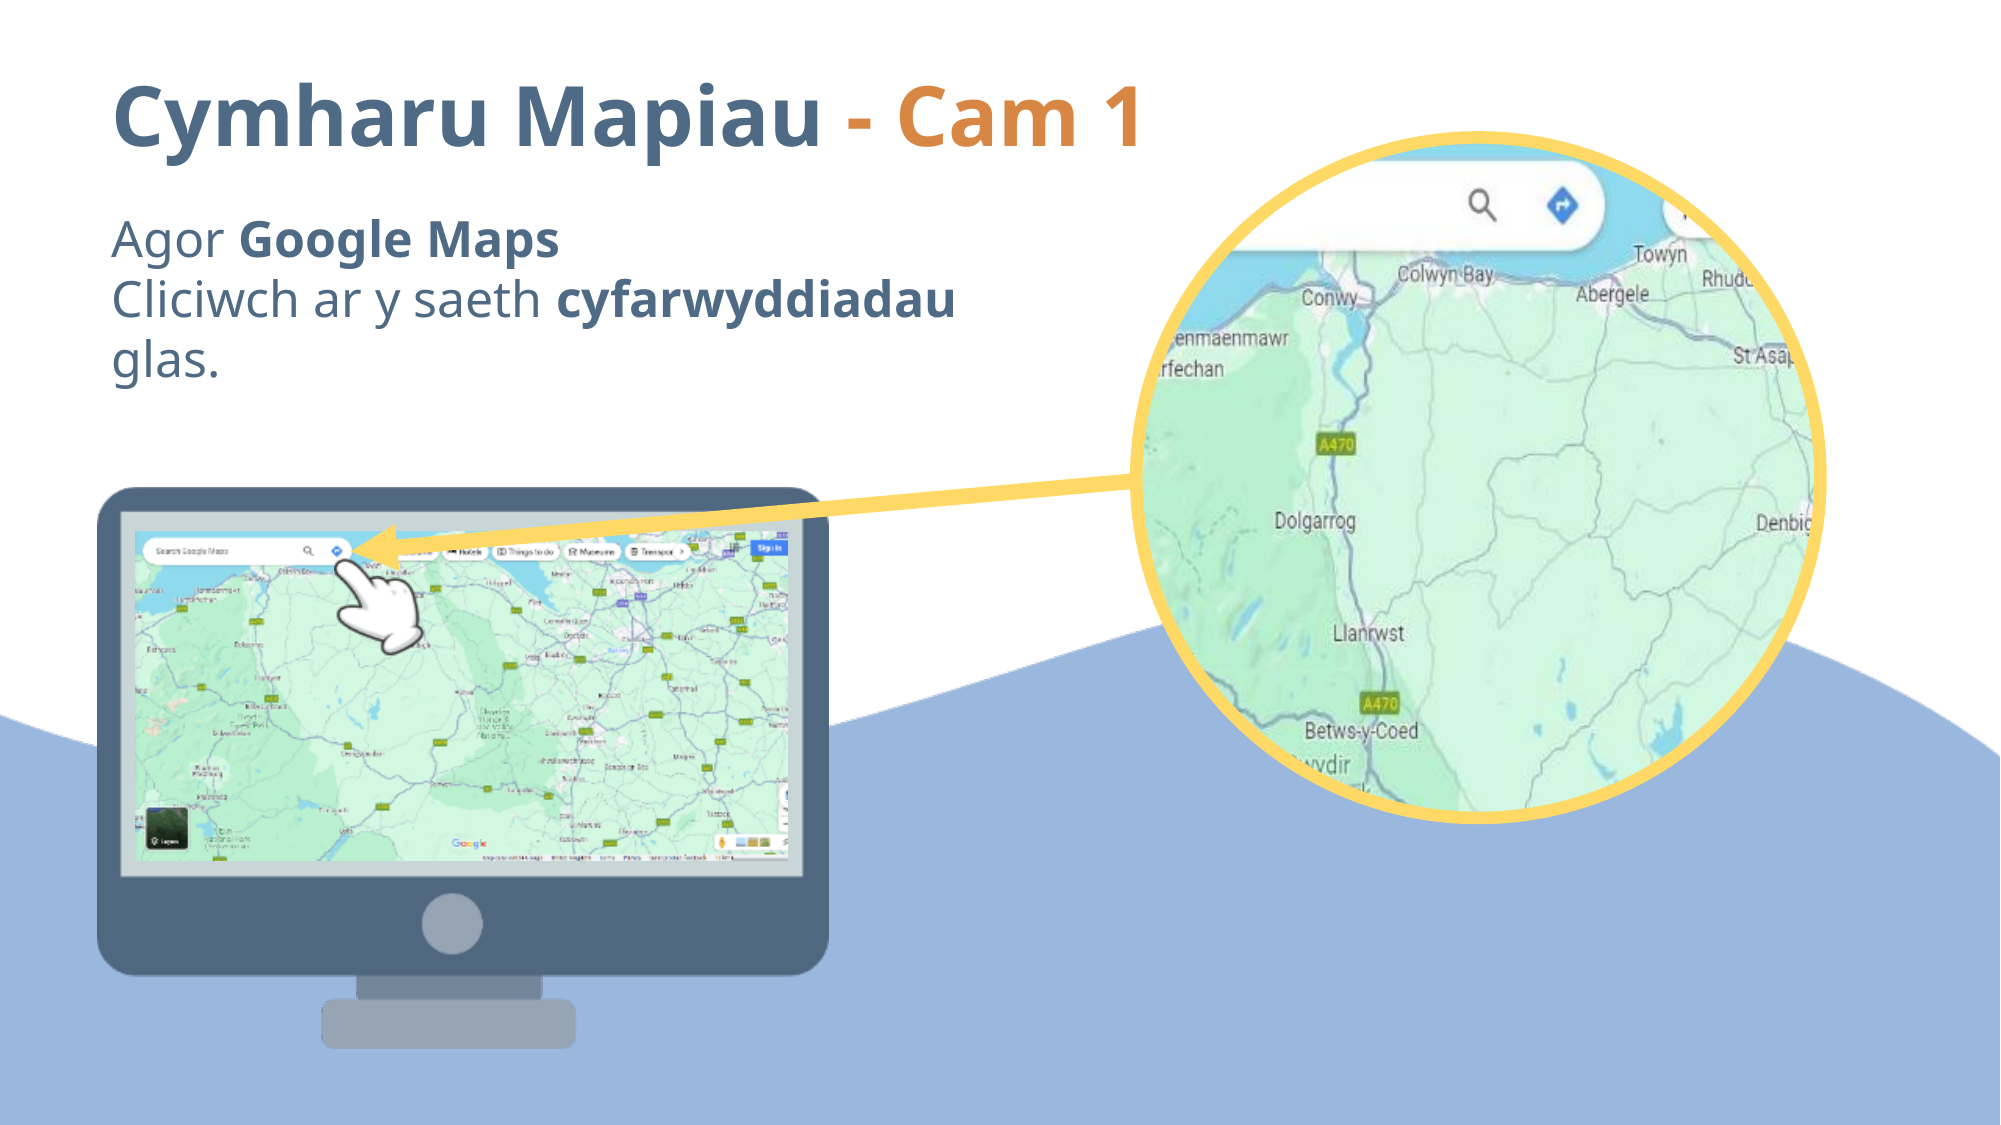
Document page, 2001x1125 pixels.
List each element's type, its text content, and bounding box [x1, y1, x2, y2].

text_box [350, 137, 1821, 818]
text_box Agor Google Maps Cliciwch ar y saeth cyfarwyddiadau glas. [97, 200, 350, 396]
text_box Cymharu Mapiau - Cam 1 [97, 56, 1926, 171]
picture [0, 487, 2000, 1125]
